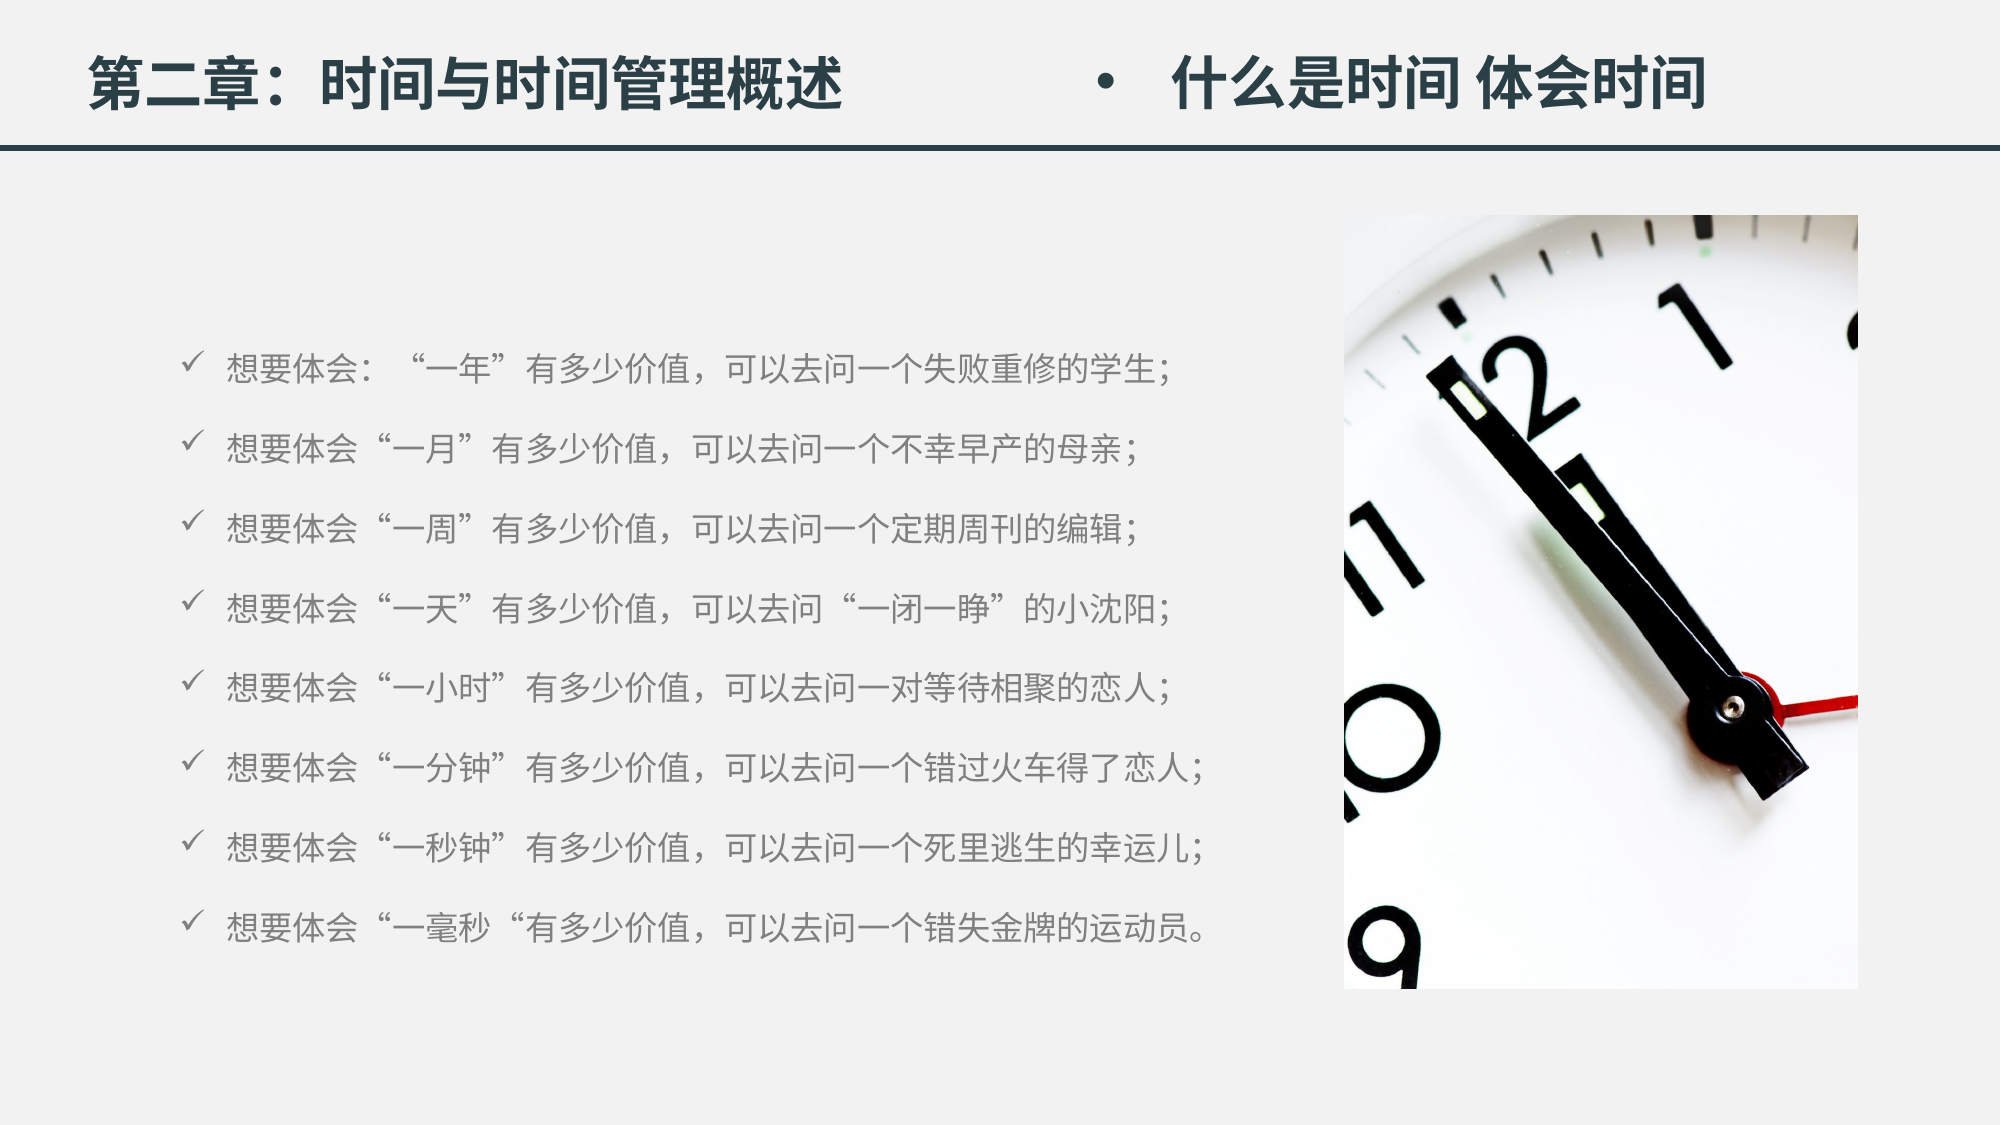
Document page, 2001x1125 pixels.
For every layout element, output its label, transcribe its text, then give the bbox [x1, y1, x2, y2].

picture [1344, 214, 1858, 989]
text_box 第二章：时间与时间管理概述 [71, 39, 859, 125]
text_box 什么是时间 体会时间 [1080, 38, 1913, 124]
text_box 想要体会：“一年”有多少价值，可以去问一个失败重修的学生； 想要体会“一月”有多少价值，可以去问一个不幸早产的母亲； 想要体会“一周”有多少价值，可以去问一个定期周刊的编辑； 想要体会“一天”有多少价值，可以去问“一闭一睁”的小沈阳； 想要体会“一小时”有多少价值，可以去问一对等待相聚的恋人； 想要体会“一分钟”有多少价值，可以去问一个错过火车得了恋人； 想要体会“一秒钟”有多少价值，可以去问一个死里逃生的幸运儿； 想要体会“一毫秒“有多少价值，可以去问一个错失金牌的运动员。 [164, 300, 1284, 955]
